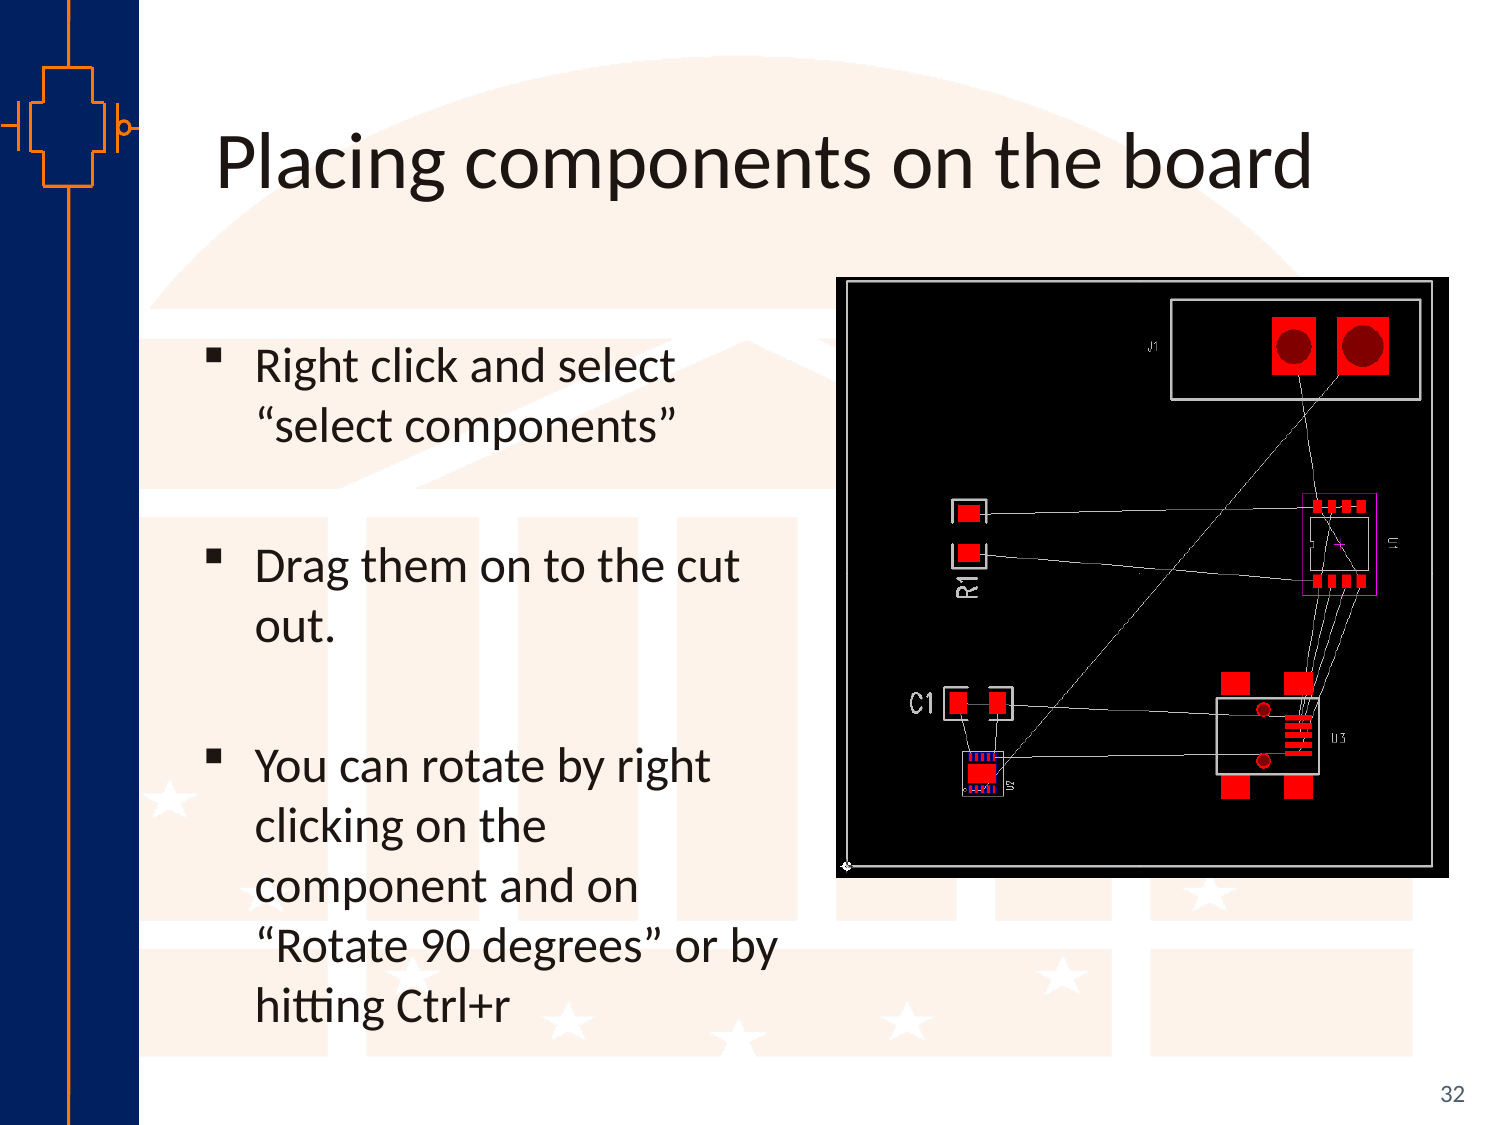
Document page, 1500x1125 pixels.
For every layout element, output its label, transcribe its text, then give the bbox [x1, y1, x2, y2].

title Placing components on the board [200, 24, 1388, 212]
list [836, 277, 1450, 878]
slide_number 32 [1425, 1062, 1488, 1123]
list Right click and select “select components” Drag them on to the cut out. You can rotate by right clicking on the component and on “Rotate 90 degrees” or by hitting Ctrl+r [187, 324, 800, 1045]
